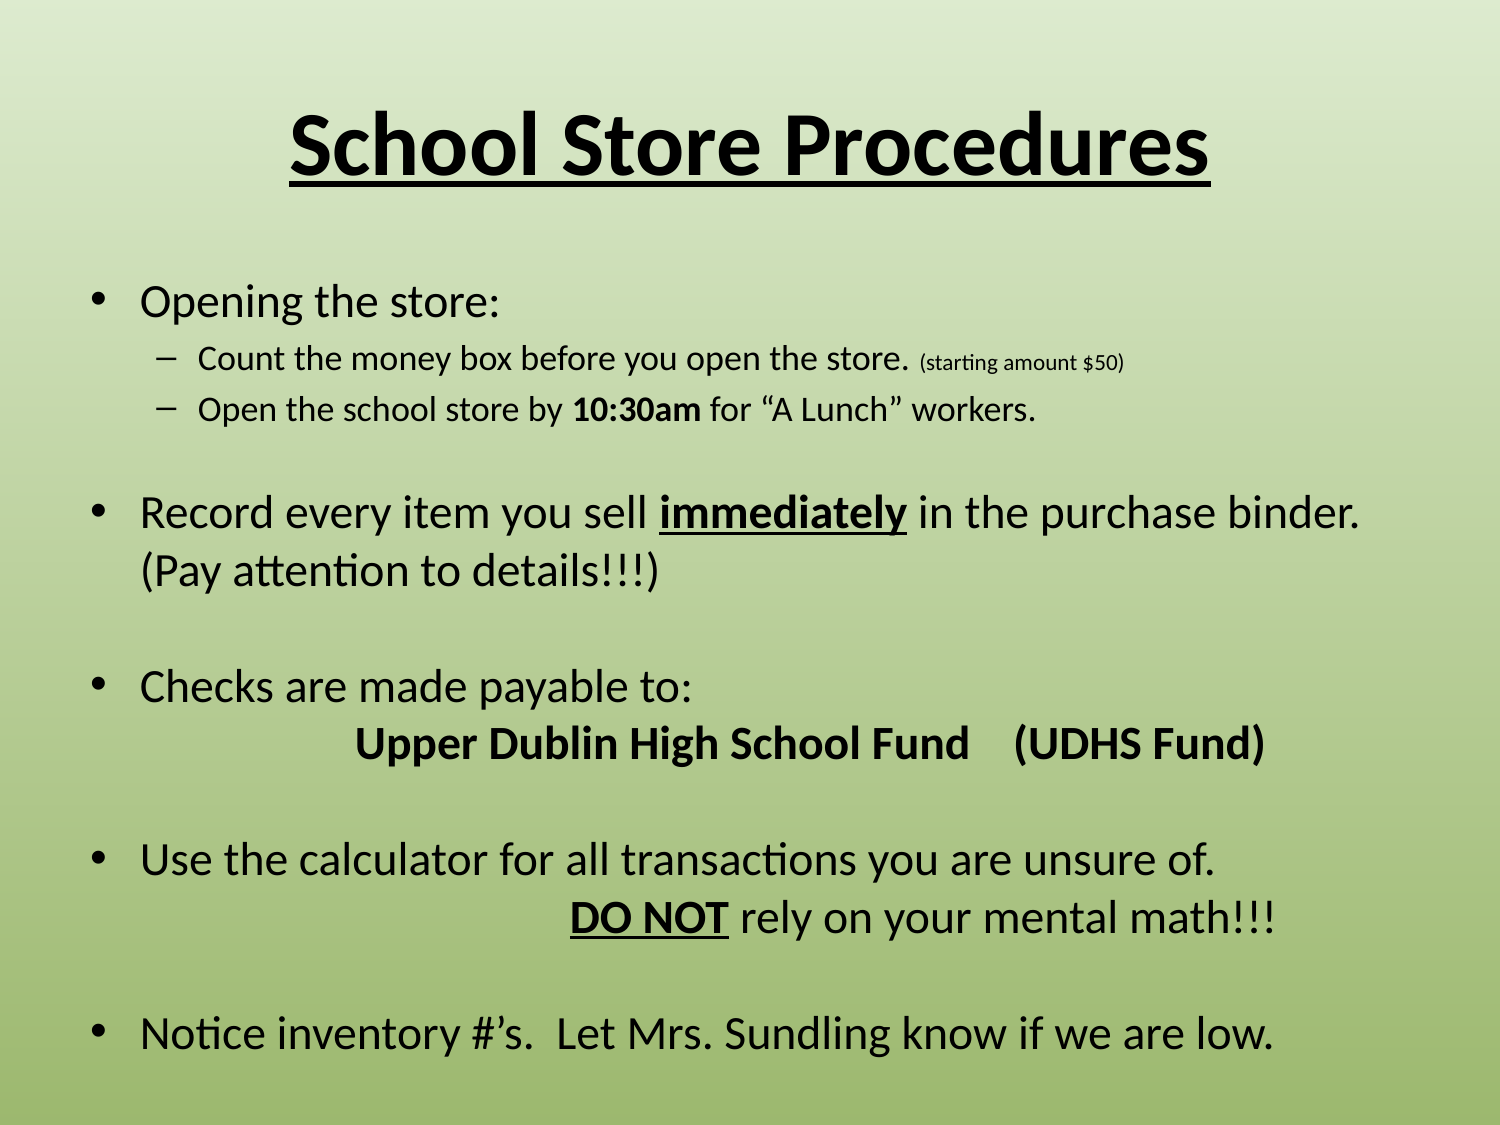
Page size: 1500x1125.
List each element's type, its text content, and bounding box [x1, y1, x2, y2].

title School Store Procedures [75, 45, 1425, 233]
list Opening the store: Count the money box before you open the store. (starting amount $50) Open the school store by 10:30am for “A Lunch” workers. Record every item you sell immediately in the purchase binder. (Pay attention to details!!!) Checks are made payable to: Upper Dublin High School Fund (UDHS Fund) Use the calculator for all transactions you are unsure of. DO NOT rely on your mental math!!! Notice inventory #’s. Let Mrs. Sundling know if we are low. [75, 262, 1463, 1075]
